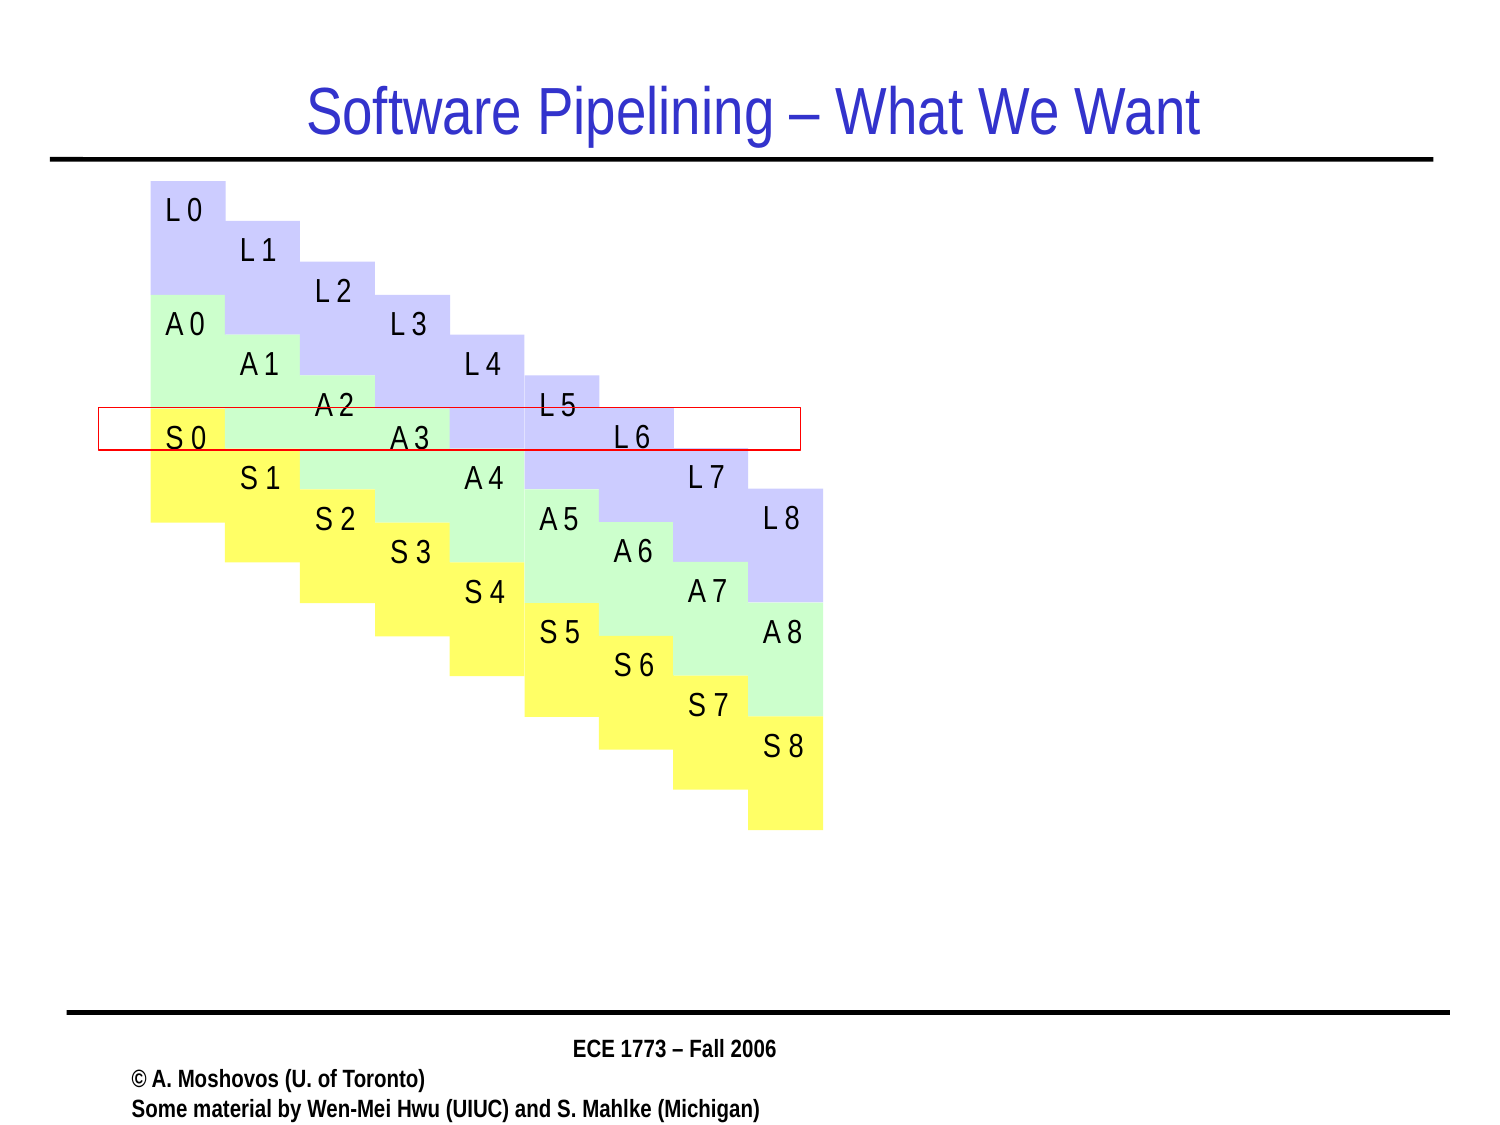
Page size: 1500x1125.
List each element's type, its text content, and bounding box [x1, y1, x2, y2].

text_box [598, 407, 675, 750]
text_box [675, 407, 801, 450]
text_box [374, 294, 451, 637]
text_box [224, 220, 301, 563]
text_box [672, 447, 749, 790]
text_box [449, 334, 525, 677]
footer ECE 1773 – Fall 2006 © A. Moshovos (U. of Toronto) Some material by Wen-Mei Hwu (UIUC) and S. Mahlke (Michigan) [116, 1024, 1234, 1101]
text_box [524, 375, 600, 718]
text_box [150, 180, 226, 523]
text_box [299, 261, 376, 604]
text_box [747, 488, 824, 831]
title Software Pipelining – What We Want [116, 65, 1392, 151]
text_box [98, 407, 145, 450]
